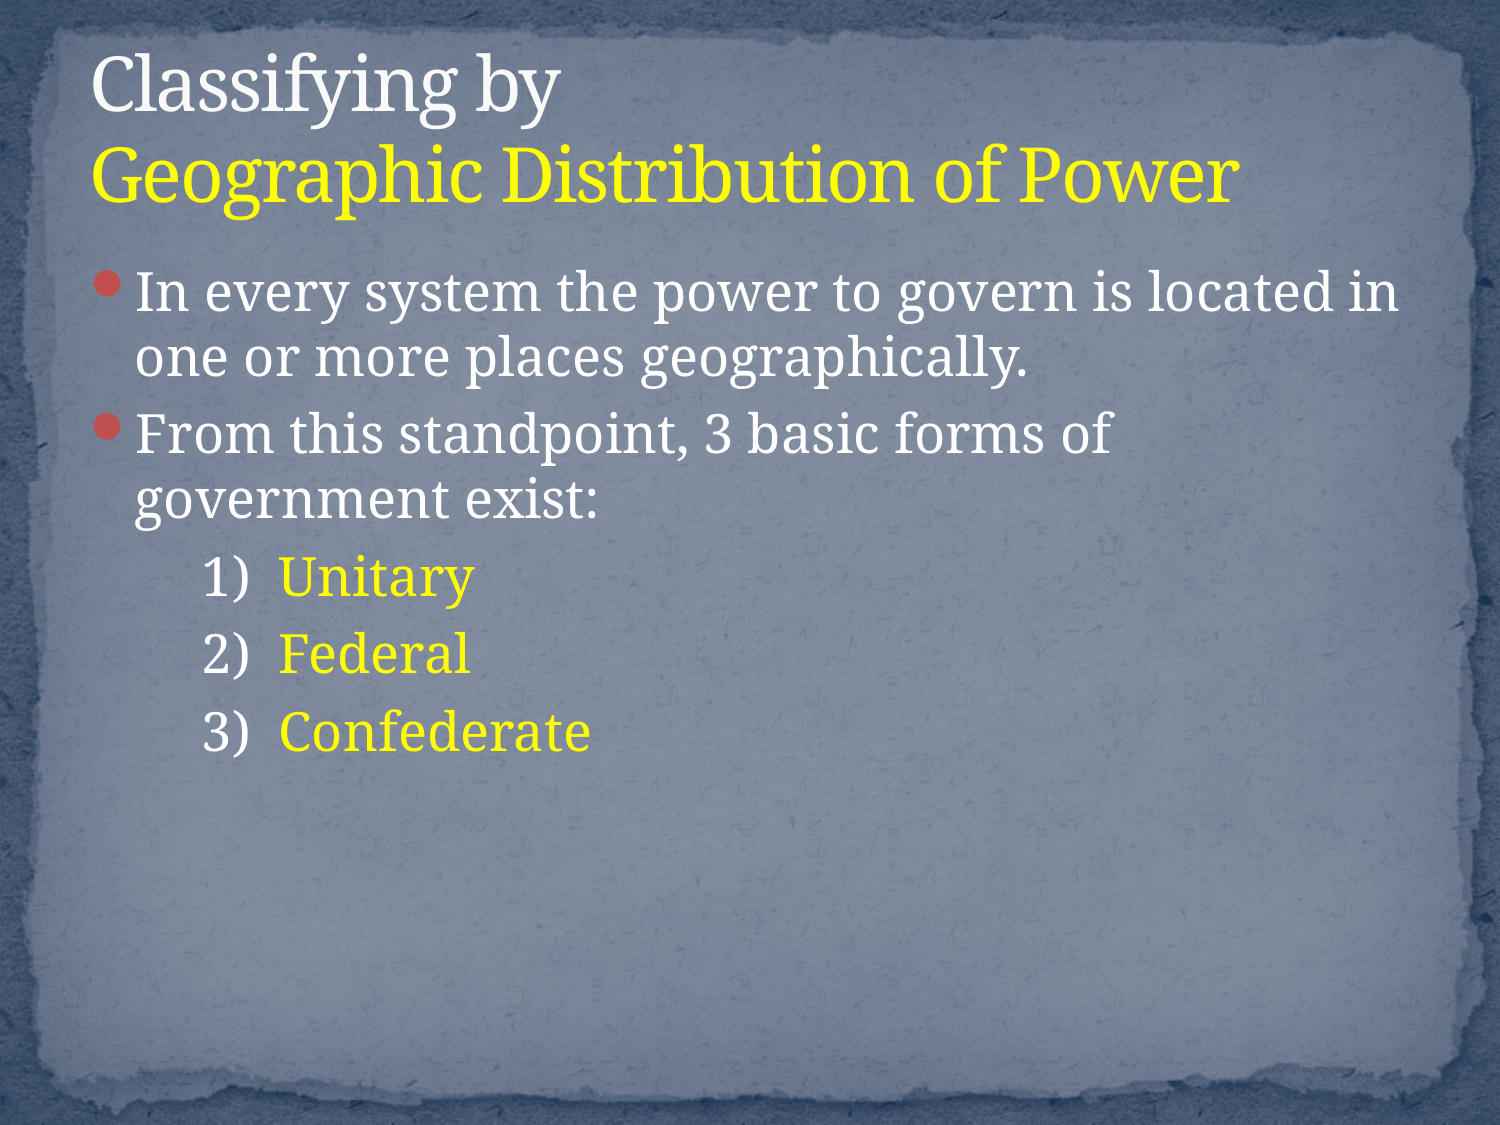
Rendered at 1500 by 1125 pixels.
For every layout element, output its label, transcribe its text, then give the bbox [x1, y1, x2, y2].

title Classifying by Geographic Distribution of Power [74, 24, 1425, 225]
list In every system the power to govern is located in one or more places geographically. From this standpoint, 3 basic forms of government exist: 1) Unitary 2) Federal 3) Confederate [75, 249, 1425, 1000]
